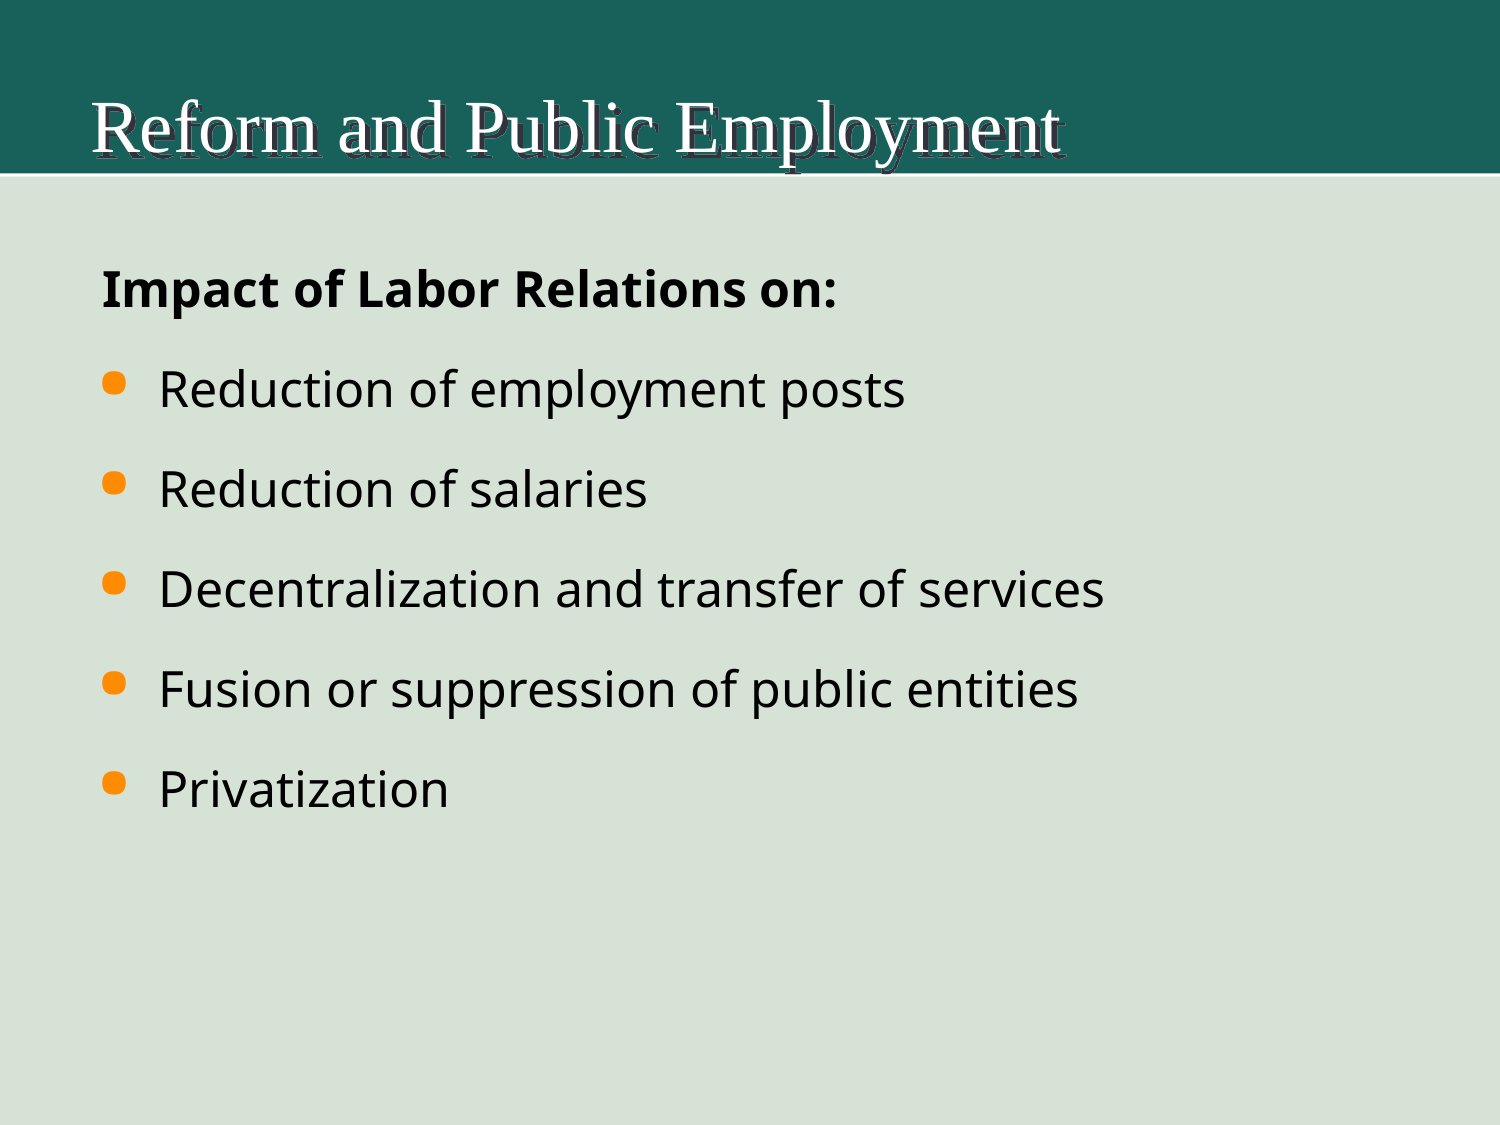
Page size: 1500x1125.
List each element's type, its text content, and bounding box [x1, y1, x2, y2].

list Impact of Labor Relations on: Reduction of employment posts Reduction of salaries Decentralization and transfer of services Fusion or suppression of public entities Privatization [87, 249, 1426, 976]
title Reform and Public Employment [74, 0, 1438, 176]
